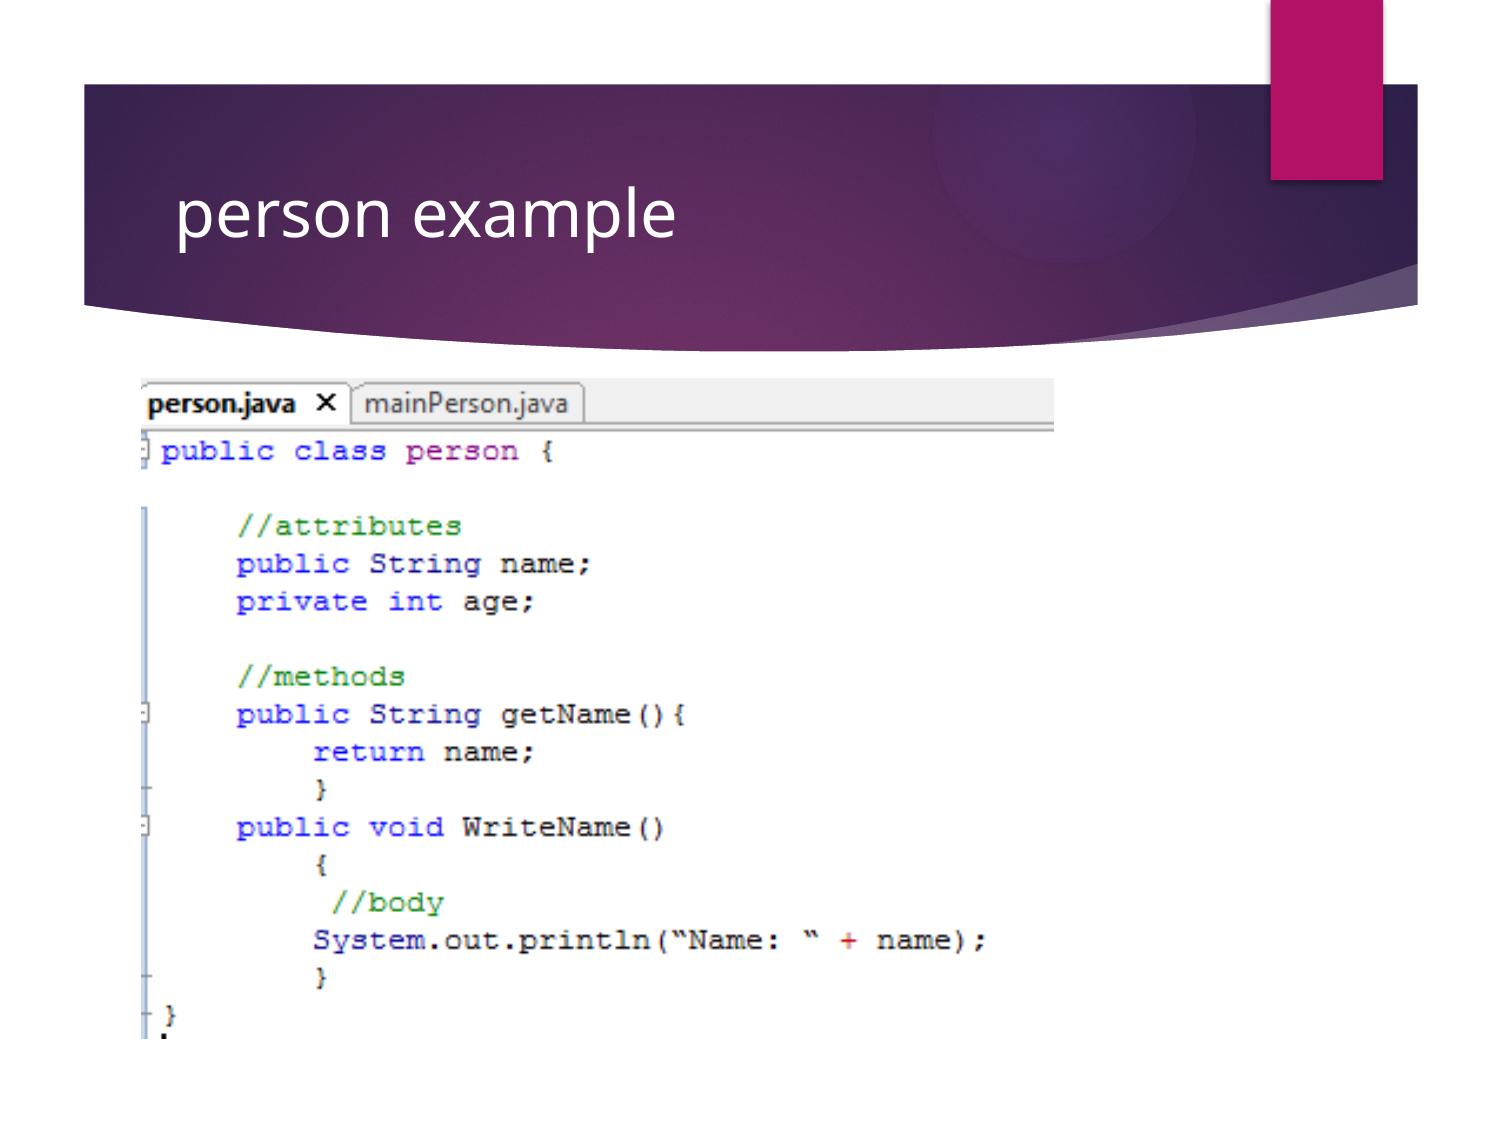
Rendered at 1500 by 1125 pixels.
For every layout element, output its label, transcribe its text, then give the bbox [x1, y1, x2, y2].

title person example [142, 152, 1183, 269]
picture [141, 378, 1054, 1040]
